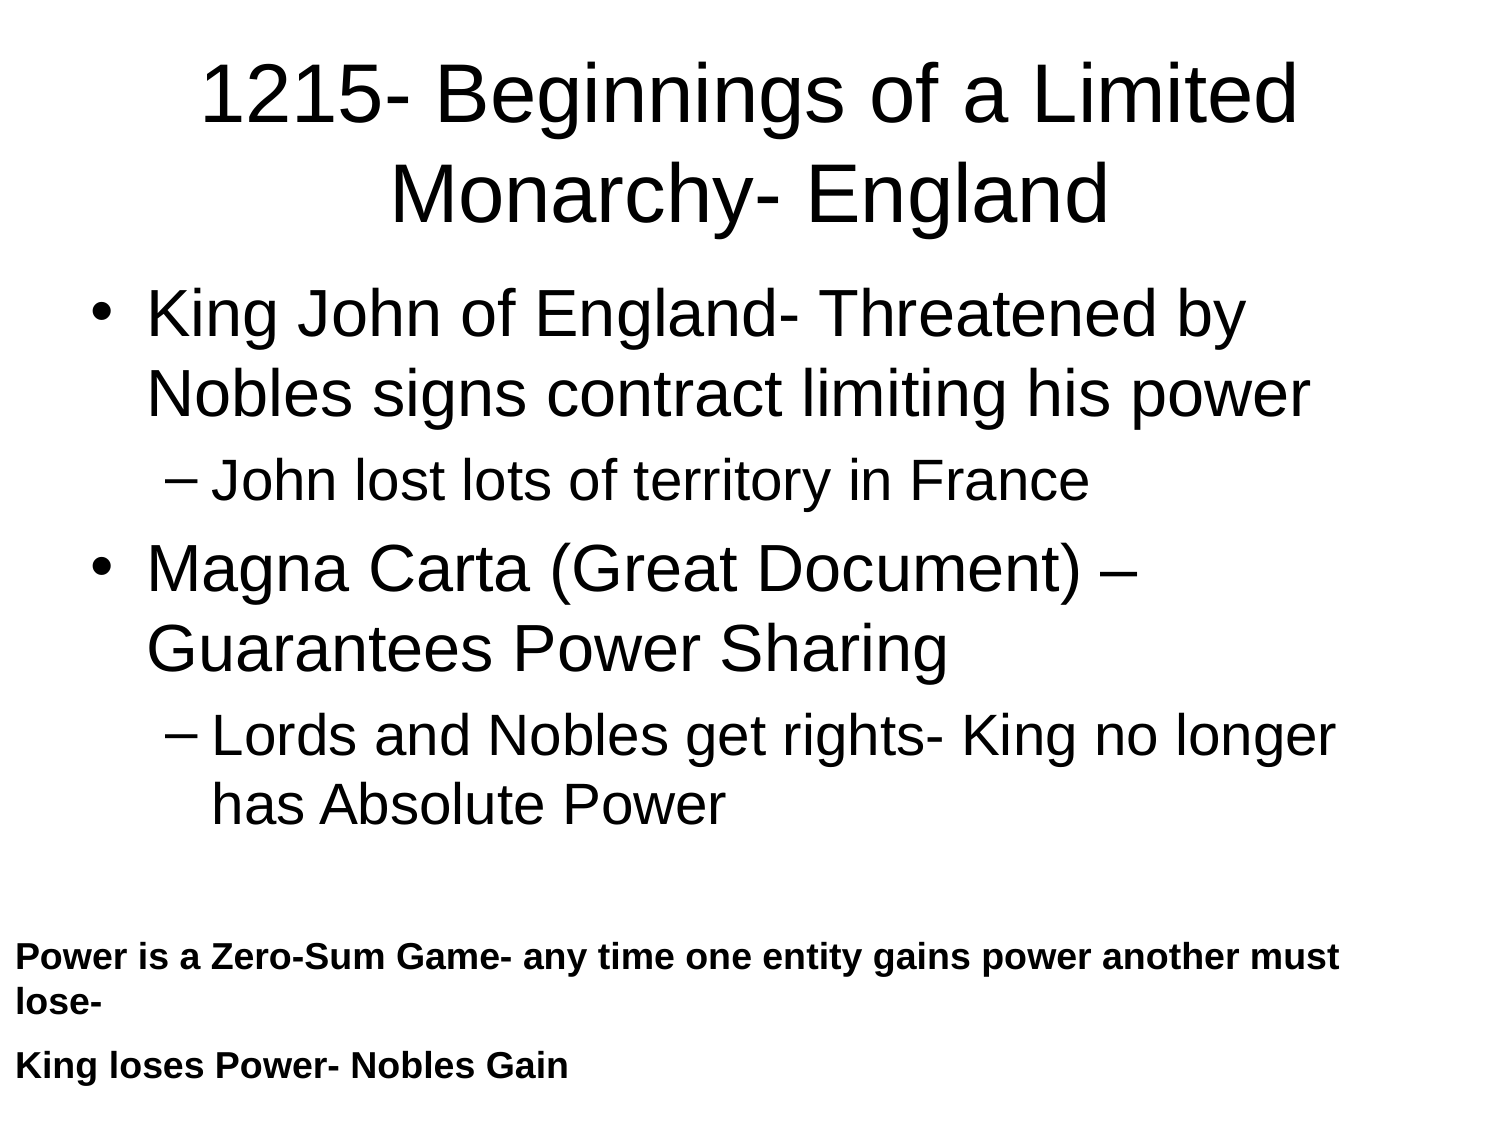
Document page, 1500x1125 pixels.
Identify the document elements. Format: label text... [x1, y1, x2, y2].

text_box Power is a Zero-Sum Game- any time one entity gains power another must lose- King loses Power- Nobles Gain [0, 924, 1453, 1053]
list King John of England- Threatened by Nobles signs contract limiting his power John lost lots of territory in France Magna Carta (Great Document) – Guarantees Power Sharing Lords and Nobles get rights- King no longer has Absolute Power [75, 262, 1425, 924]
title 1215- Beginnings of a Limited Monarchy- England [75, 45, 1425, 233]
